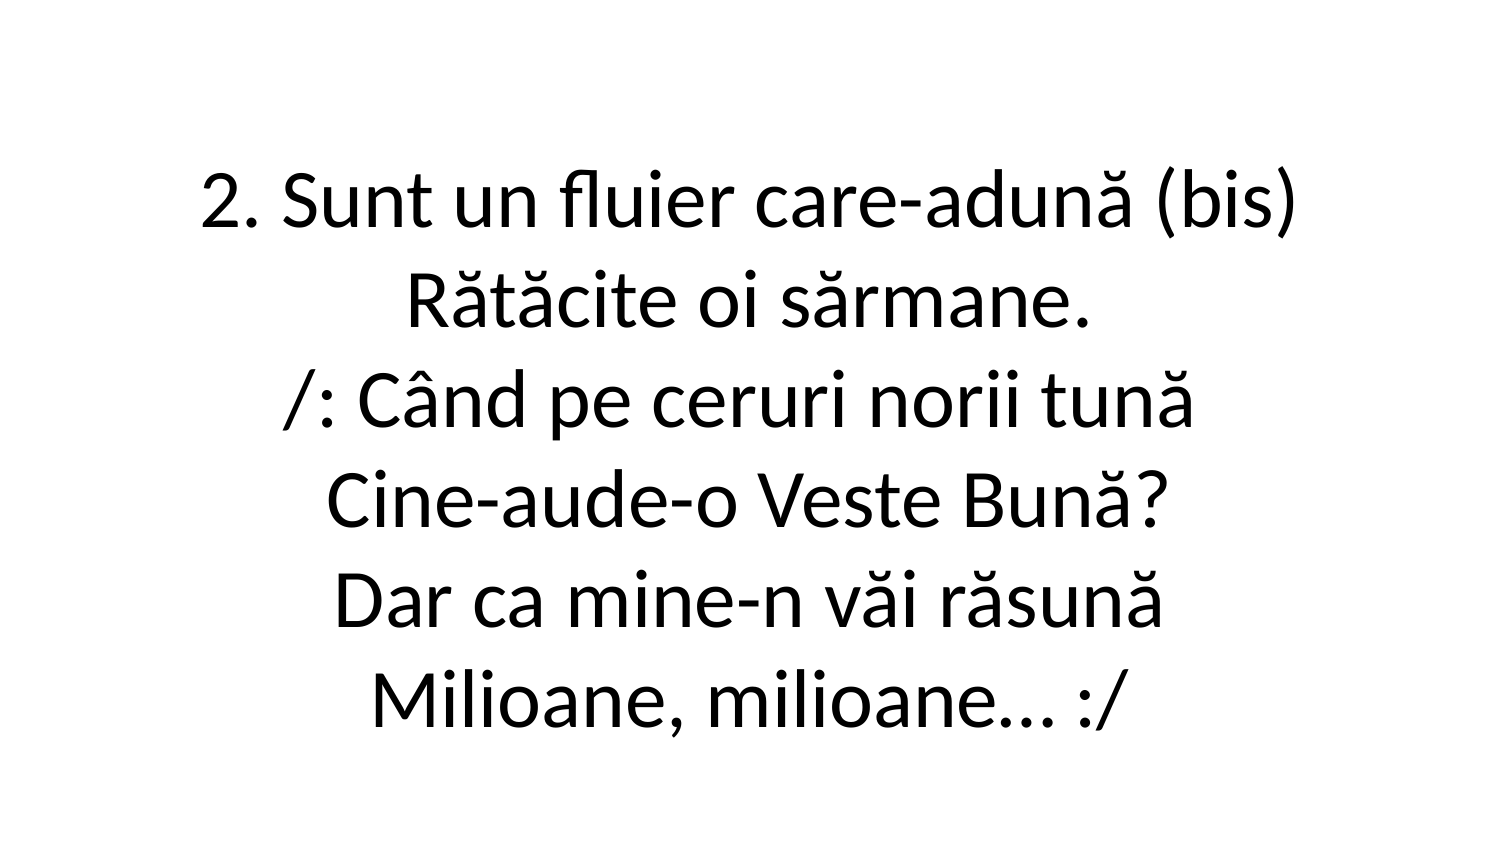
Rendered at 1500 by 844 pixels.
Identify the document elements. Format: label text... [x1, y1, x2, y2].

text_box 2. Sunt un fluier care-adună (bis) Rătăcite oi sărmane. /: Când pe ceruri norii tună Cine-aude-o Veste Bună? Dar ca mine-n văi răsună Milioane, milioane… :/ [184, 92, 1316, 752]
